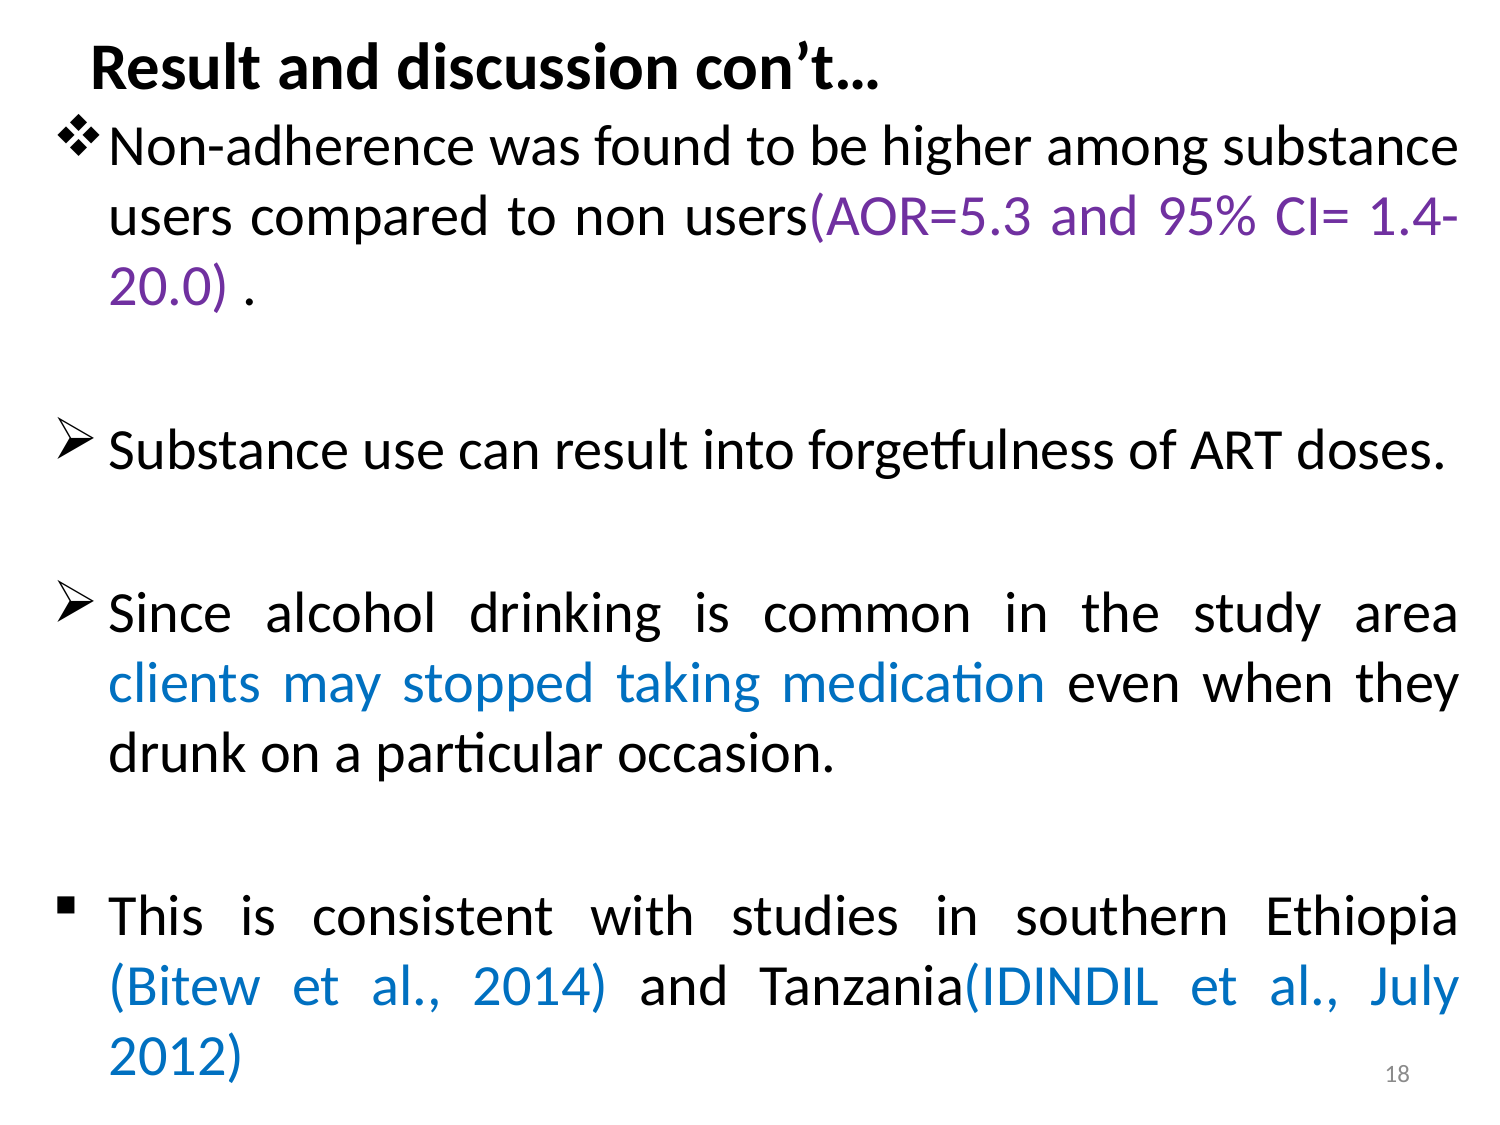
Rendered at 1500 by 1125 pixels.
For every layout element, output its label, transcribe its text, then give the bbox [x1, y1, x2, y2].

slide_number 18 [1074, 1042, 1425, 1103]
list Non-adherence was found to be higher among substance users compared to non users(AOR=5.3 and 95% CI= 1.4-20.0) . Substance use can result into forgetfulness of ART doses. Since alcohol drinking is common in the study area clients may stopped taking medication even when they drunk on a particular occasion. This is consistent with studies in southern Ethiopia (Bitew et al., 2014) and Tanzania(IDINDIL et al., July 2012) [37, 99, 1475, 1100]
title Result and discussion con’t… [75, 24, 1425, 99]
